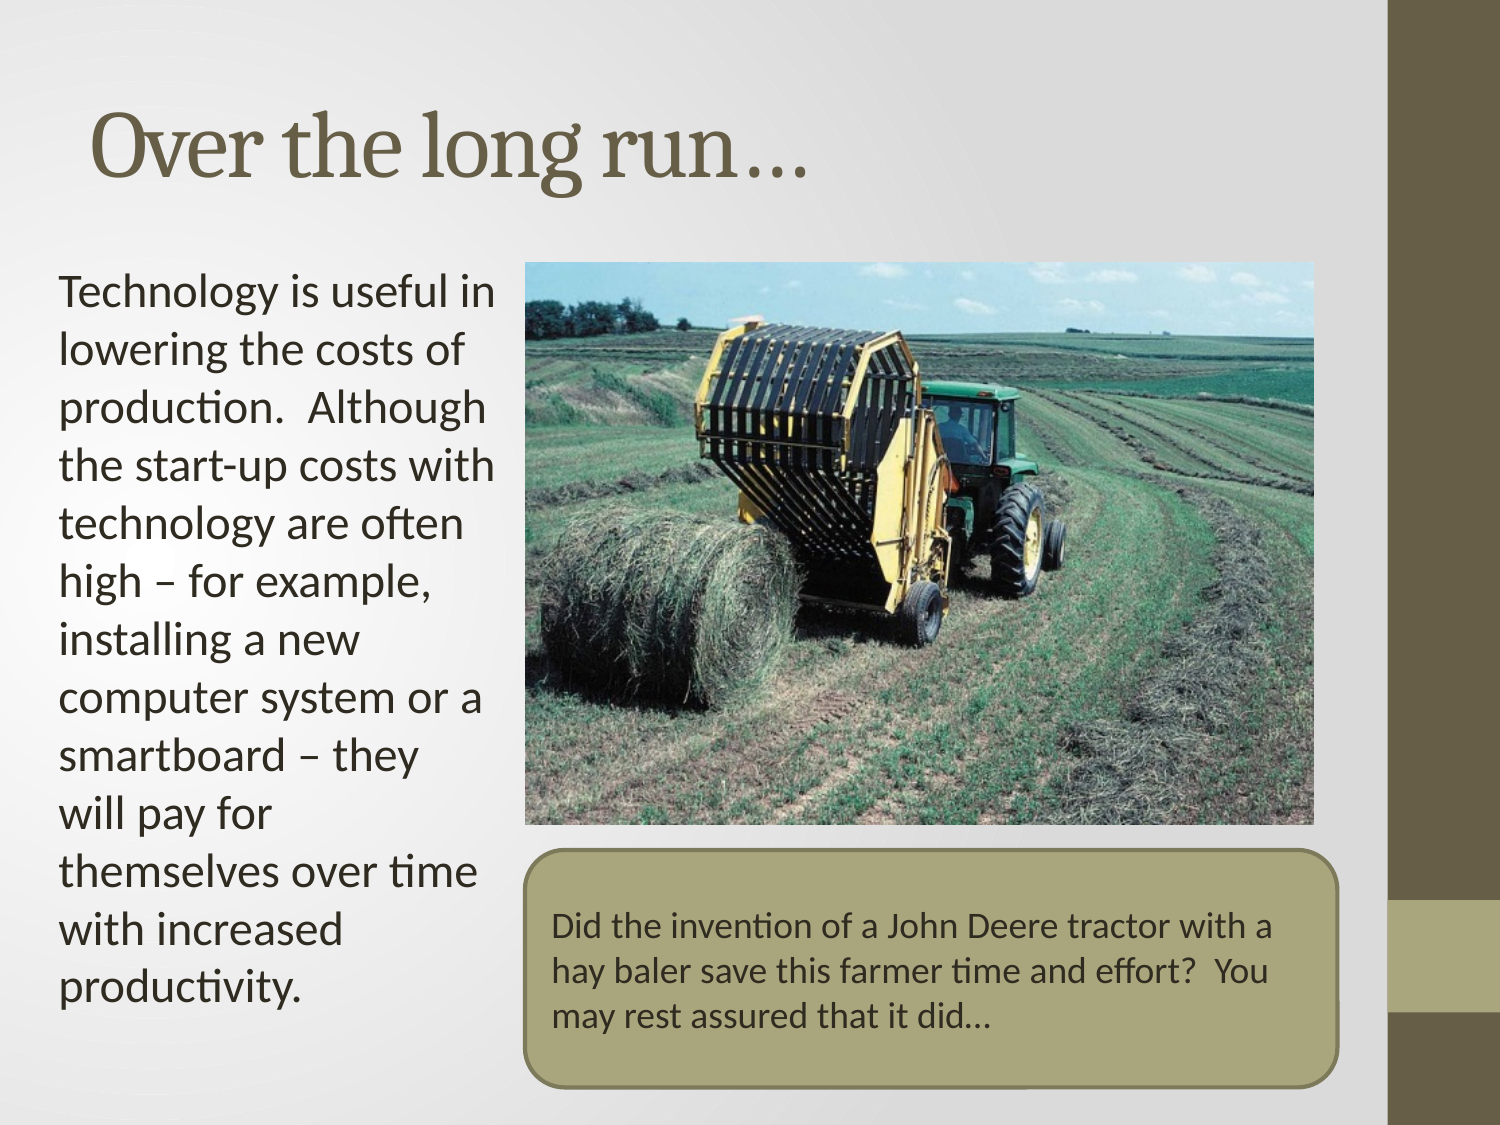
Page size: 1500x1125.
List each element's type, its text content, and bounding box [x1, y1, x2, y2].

title Over the long run… [75, 45, 1325, 233]
text_box Did the invention of a John Deere tractor with a hay baler save this farmer time and effort? You may rest assured that it did… [522, 847, 1340, 1090]
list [524, 261, 1314, 826]
list Technology is useful in lowering the costs of production. Although the start-up costs with technology are often high – for example, installing a new computer system or a smartboard – they will pay for themselves over time with increased productivity. [24, 251, 513, 1088]
